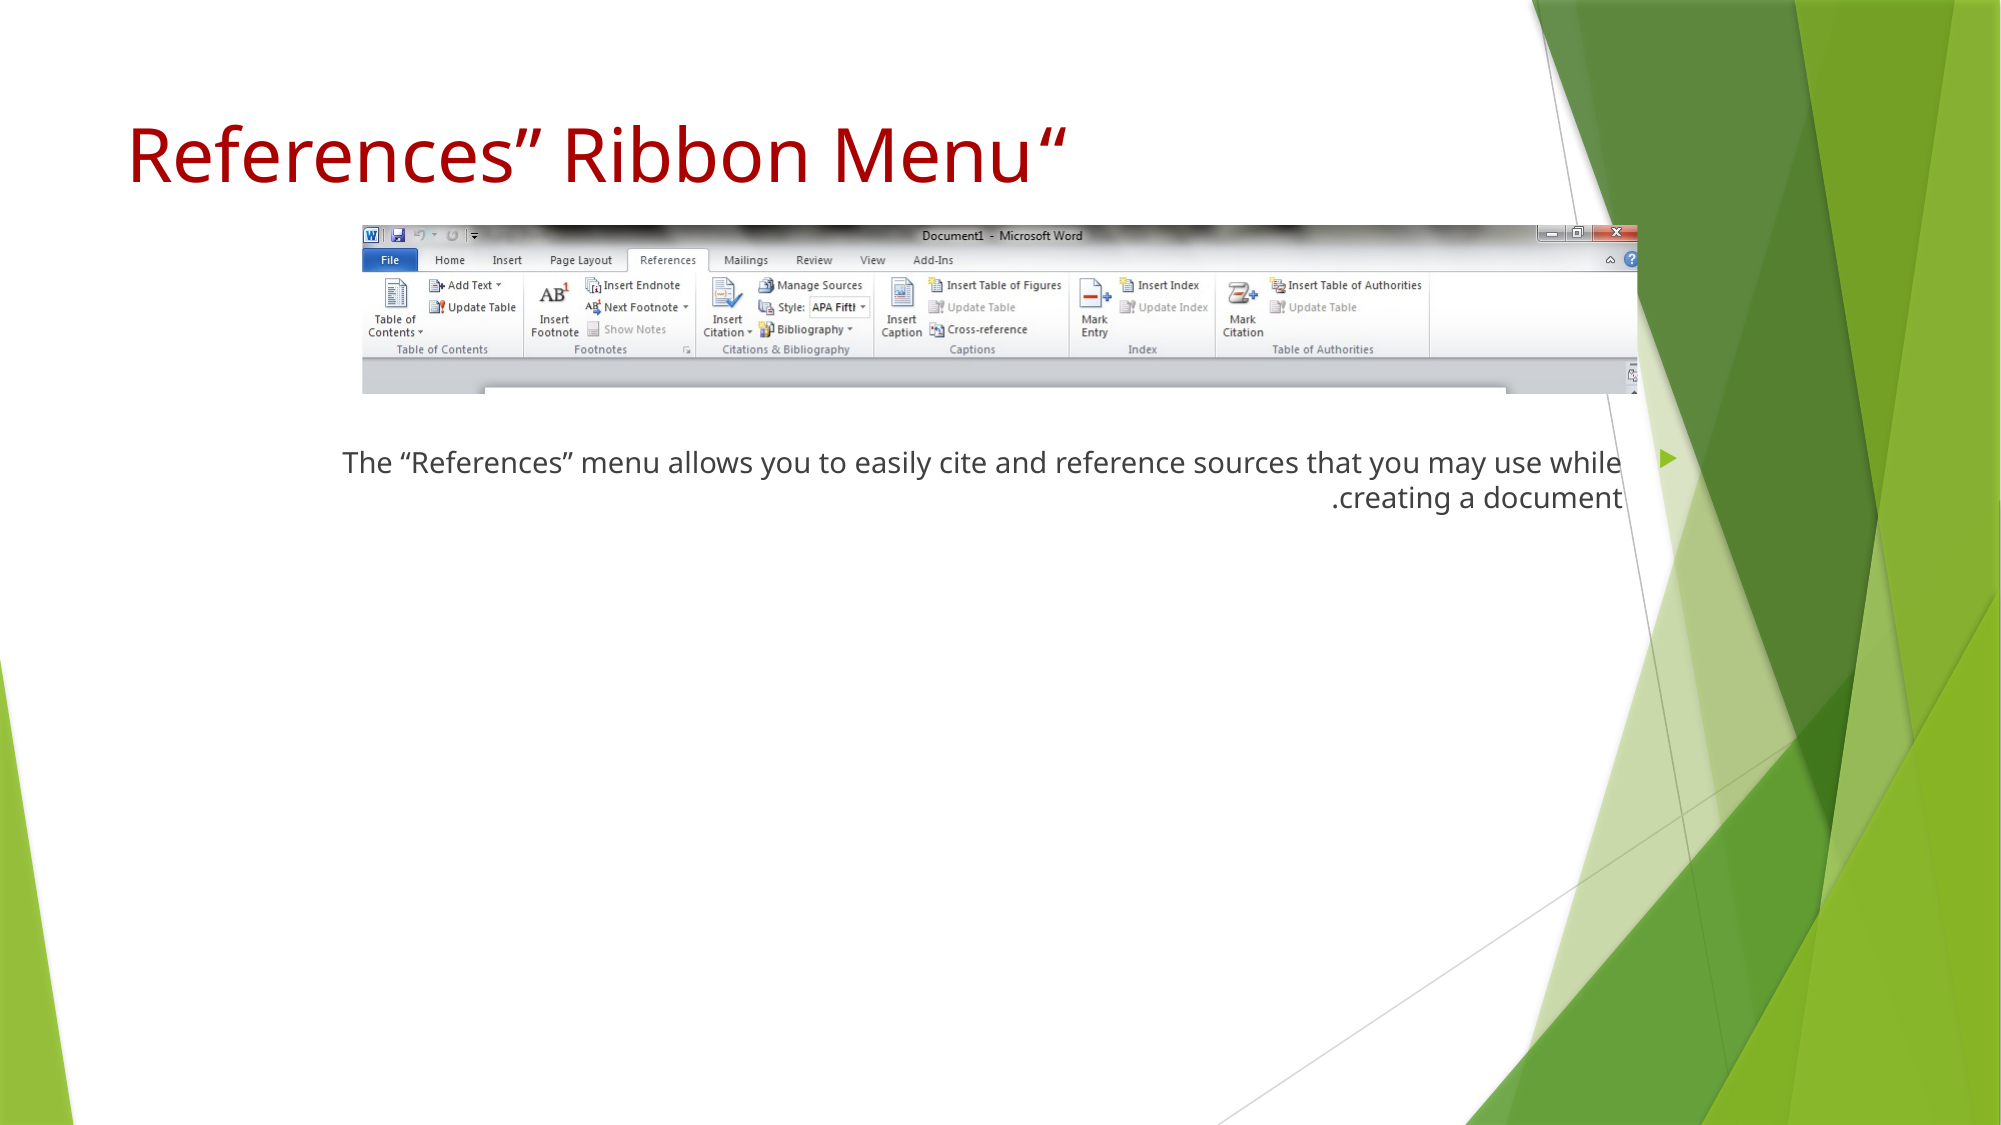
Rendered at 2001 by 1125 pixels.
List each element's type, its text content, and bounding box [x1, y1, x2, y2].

picture [361, 224, 1638, 395]
list The “References” menu allows you to easily cite and reference sources that you may use while creating a document. [299, 437, 1695, 1013]
title “References” Ribbon Menu [111, 99, 1522, 317]
